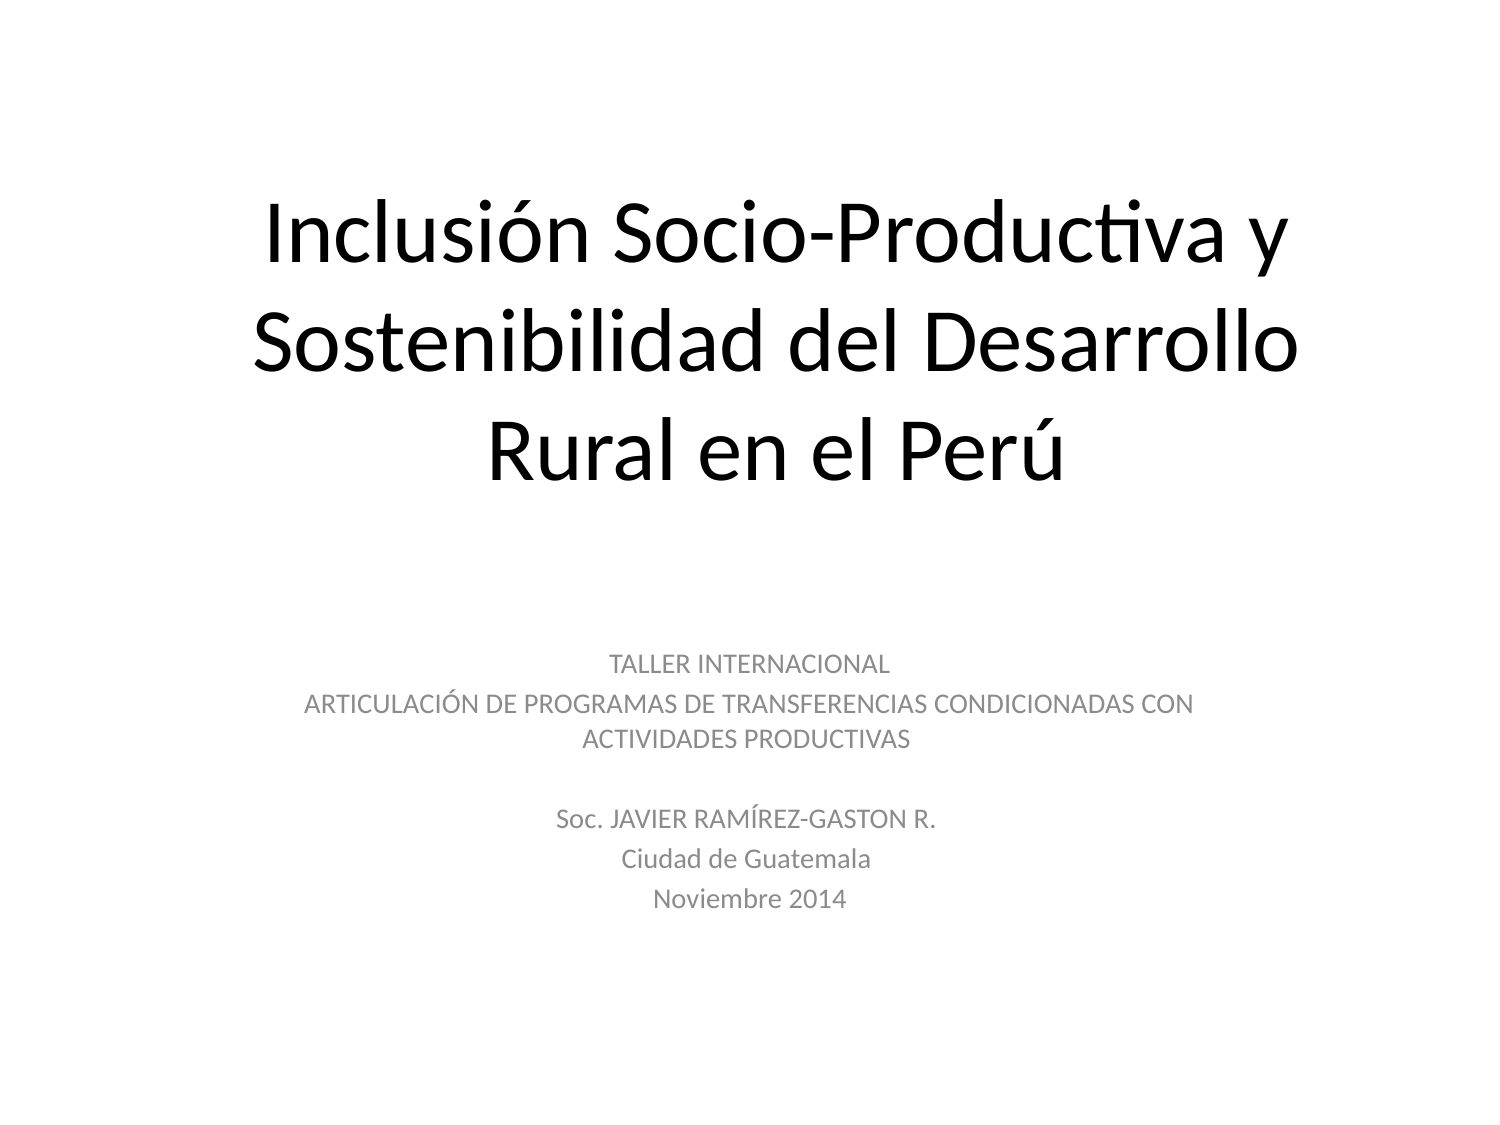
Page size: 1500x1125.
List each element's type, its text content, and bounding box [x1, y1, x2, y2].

title Inclusión Socio-Productiva y Sostenibilidad del Desarrollo Rural en el Perú [139, 164, 1415, 507]
subtitle TALLER INTERNACIONAL ARTICULACIÓN DE PROGRAMAS DE TRANSFERENCIAS CONDICIONADAS CON ACTIVIDADES PRODUCTIVAS Soc. JAVIER RAMÍREZ-GASTON R. Ciudad de Guatemala Noviembre 2014 [225, 637, 1275, 925]
